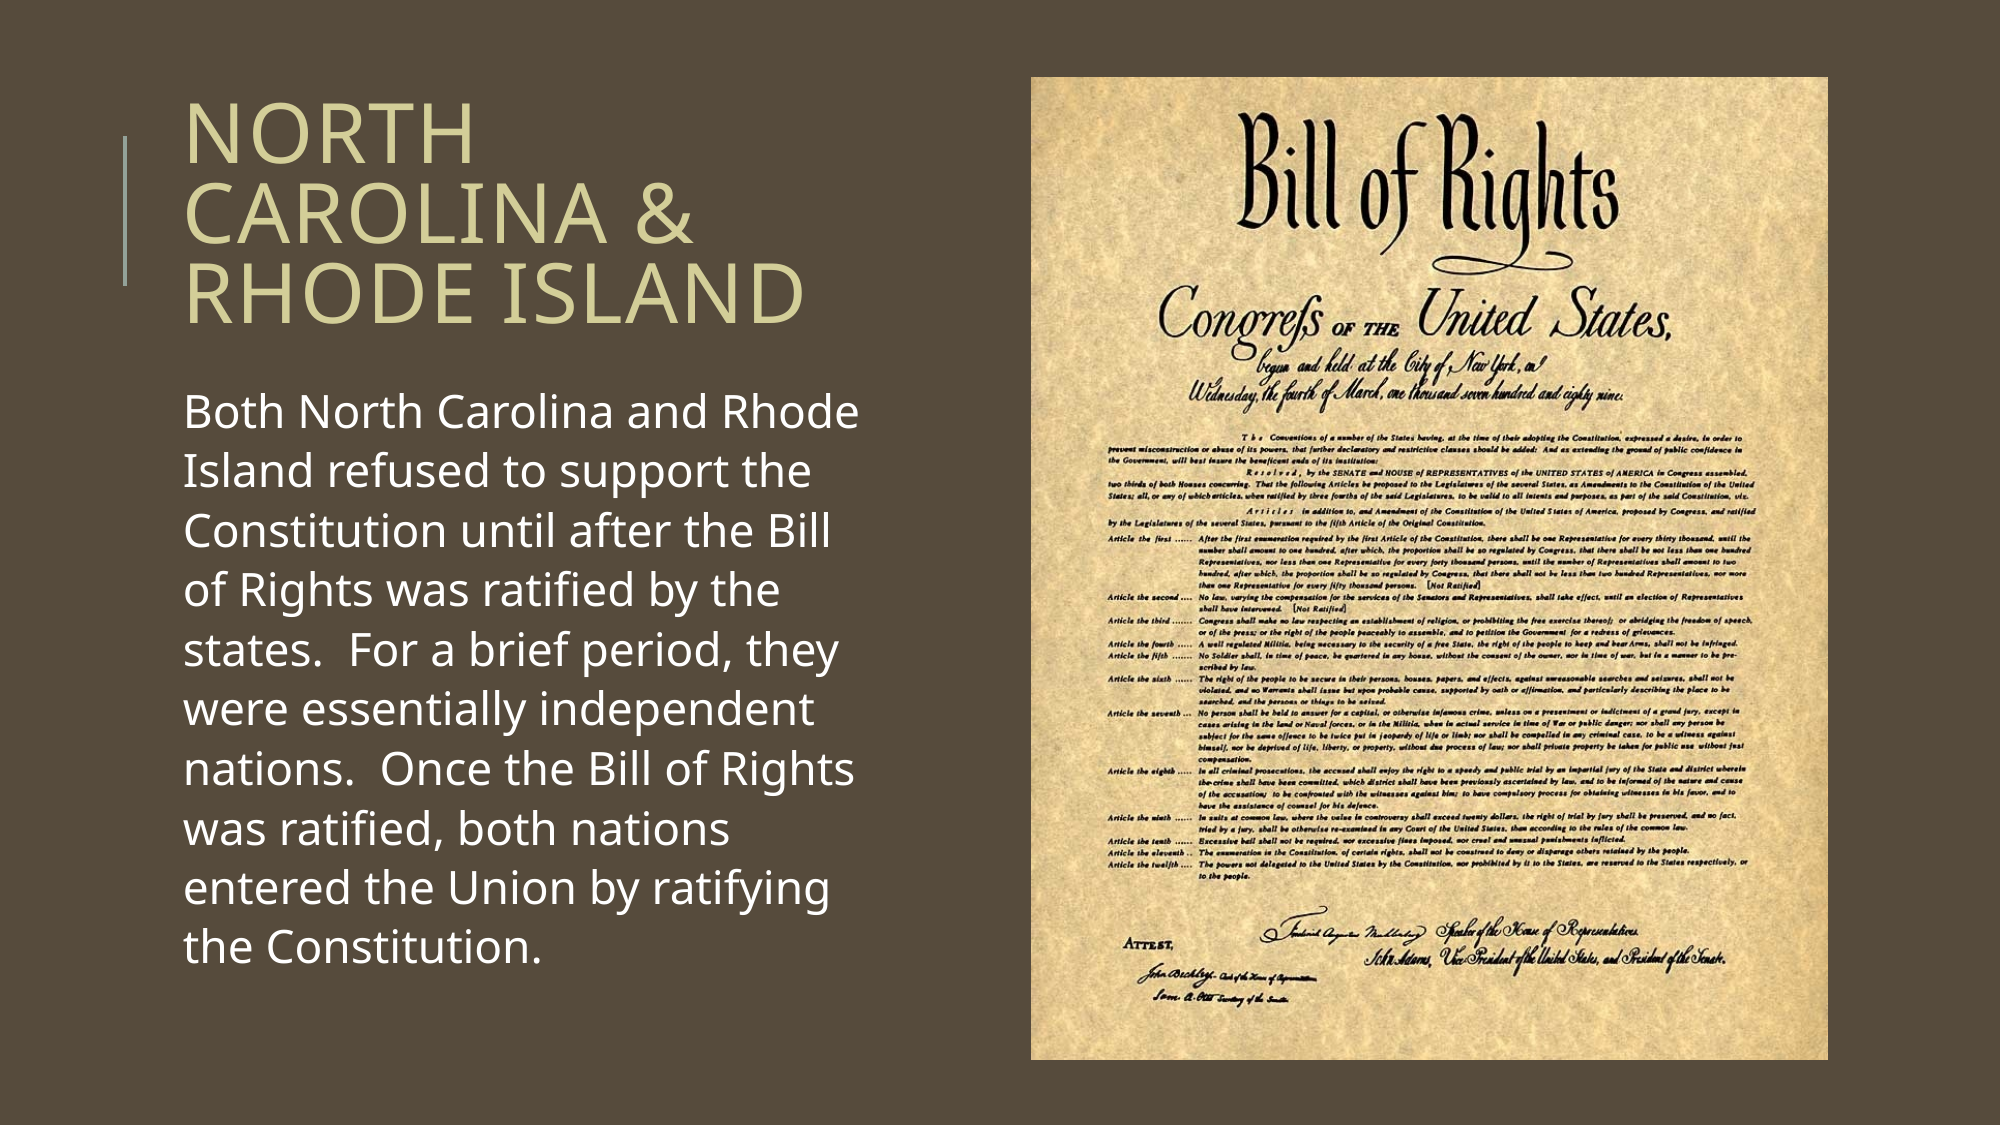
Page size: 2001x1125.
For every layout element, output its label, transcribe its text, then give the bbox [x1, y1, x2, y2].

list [1031, 77, 1828, 1060]
list Both North Carolina and Rhode Island refused to support the Constitution until after the Bill of Rights was ratified by the states. For a brief period, they were essentially independent nations. Once the Bill of Rights was ratified, both nations entered the Union by ratifying the Constitution. [168, 370, 888, 988]
title North Carolina & Rhode Island [168, 77, 888, 363]
